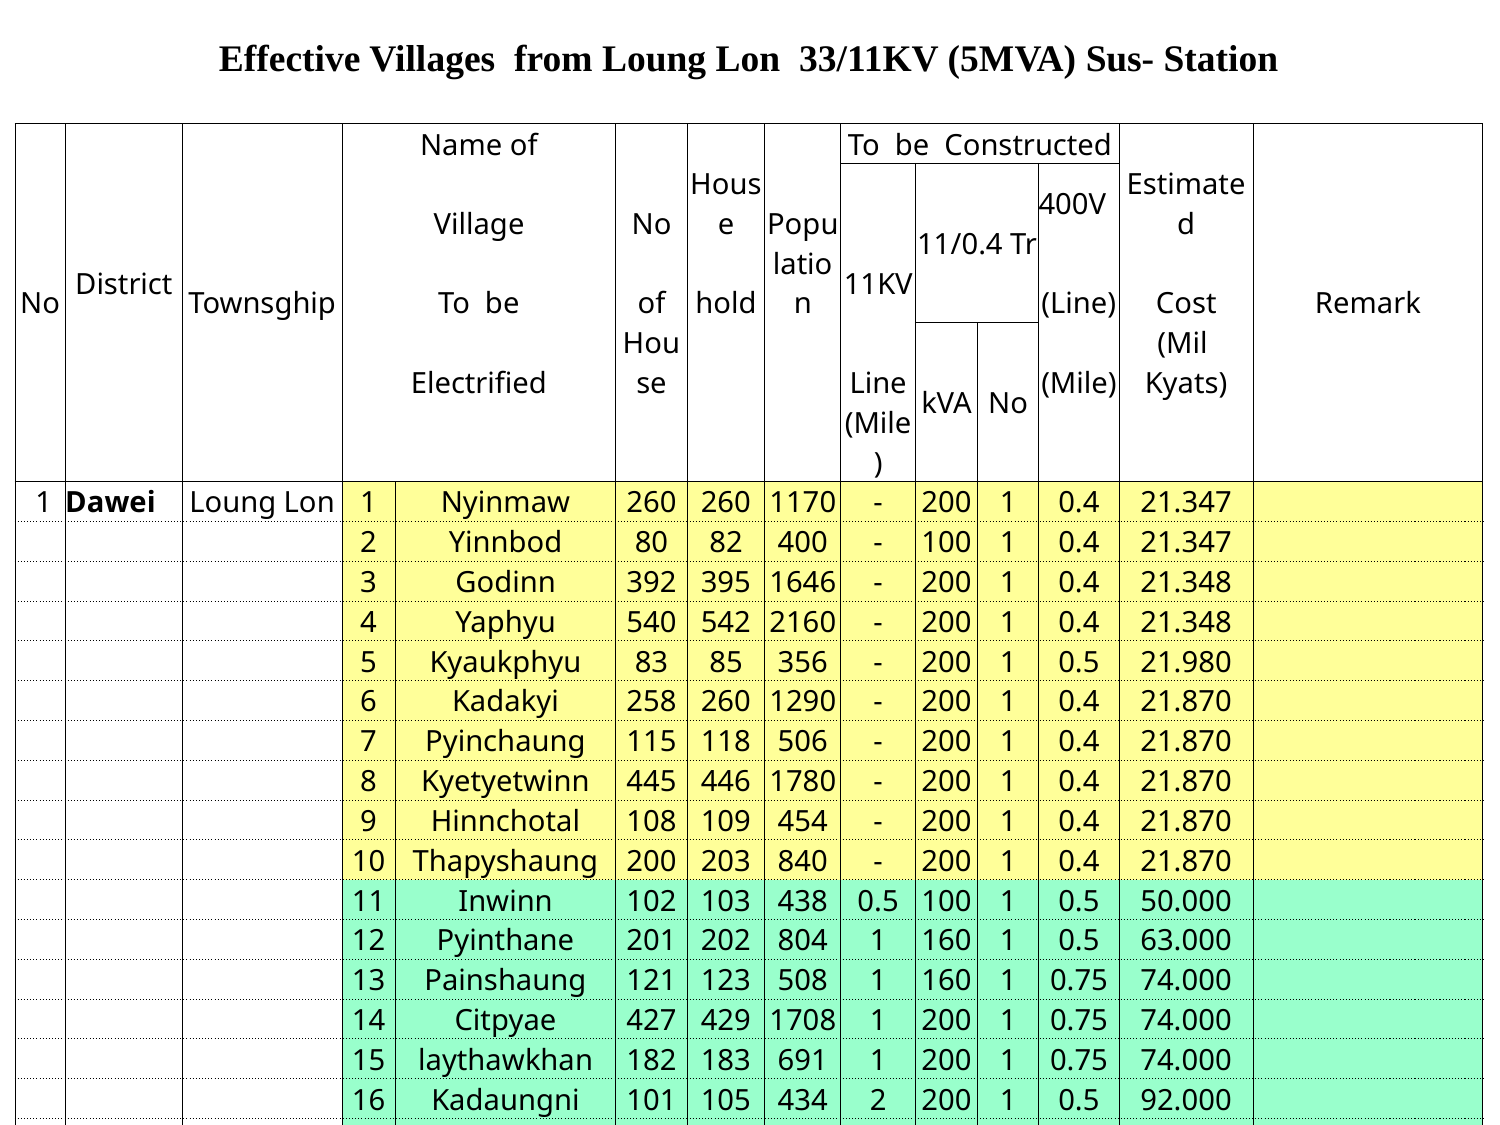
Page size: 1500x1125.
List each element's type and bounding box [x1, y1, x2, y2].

table_cell [1039, 482, 1119, 1125]
slide_number [1074, 1042, 1425, 1103]
table_cell [1120, 482, 1253, 1042]
table_cell [765, 482, 840, 1125]
table_cell [841, 164, 915, 481]
table_cell [1254, 124, 1482, 481]
table_cell [343, 124, 615, 481]
table_cell [688, 124, 764, 481]
table_cell [343, 482, 395, 1125]
table_cell [183, 124, 342, 481]
table_cell [916, 164, 1038, 322]
table_cell [396, 482, 615, 1125]
table_cell [1039, 164, 1119, 481]
table_header [15, 36, 1483, 123]
table_cell [616, 482, 687, 1125]
table_cell [916, 323, 977, 481]
table_cell [66, 124, 182, 481]
table_cell [765, 124, 840, 481]
table_cell [183, 482, 342, 1125]
table_cell [978, 482, 1038, 1125]
table_cell [841, 124, 1119, 163]
table_cell [688, 482, 764, 1125]
table_cell [1120, 1103, 1253, 1125]
table_cell [1254, 482, 1482, 1125]
table_cell [841, 482, 915, 1125]
table_cell [616, 124, 687, 481]
table_cell [978, 323, 1038, 481]
table_cell [916, 482, 977, 1125]
table_cell [1120, 124, 1253, 481]
table_cell [66, 482, 182, 1125]
table_cell [16, 482, 65, 1125]
table_cell [16, 124, 65, 481]
